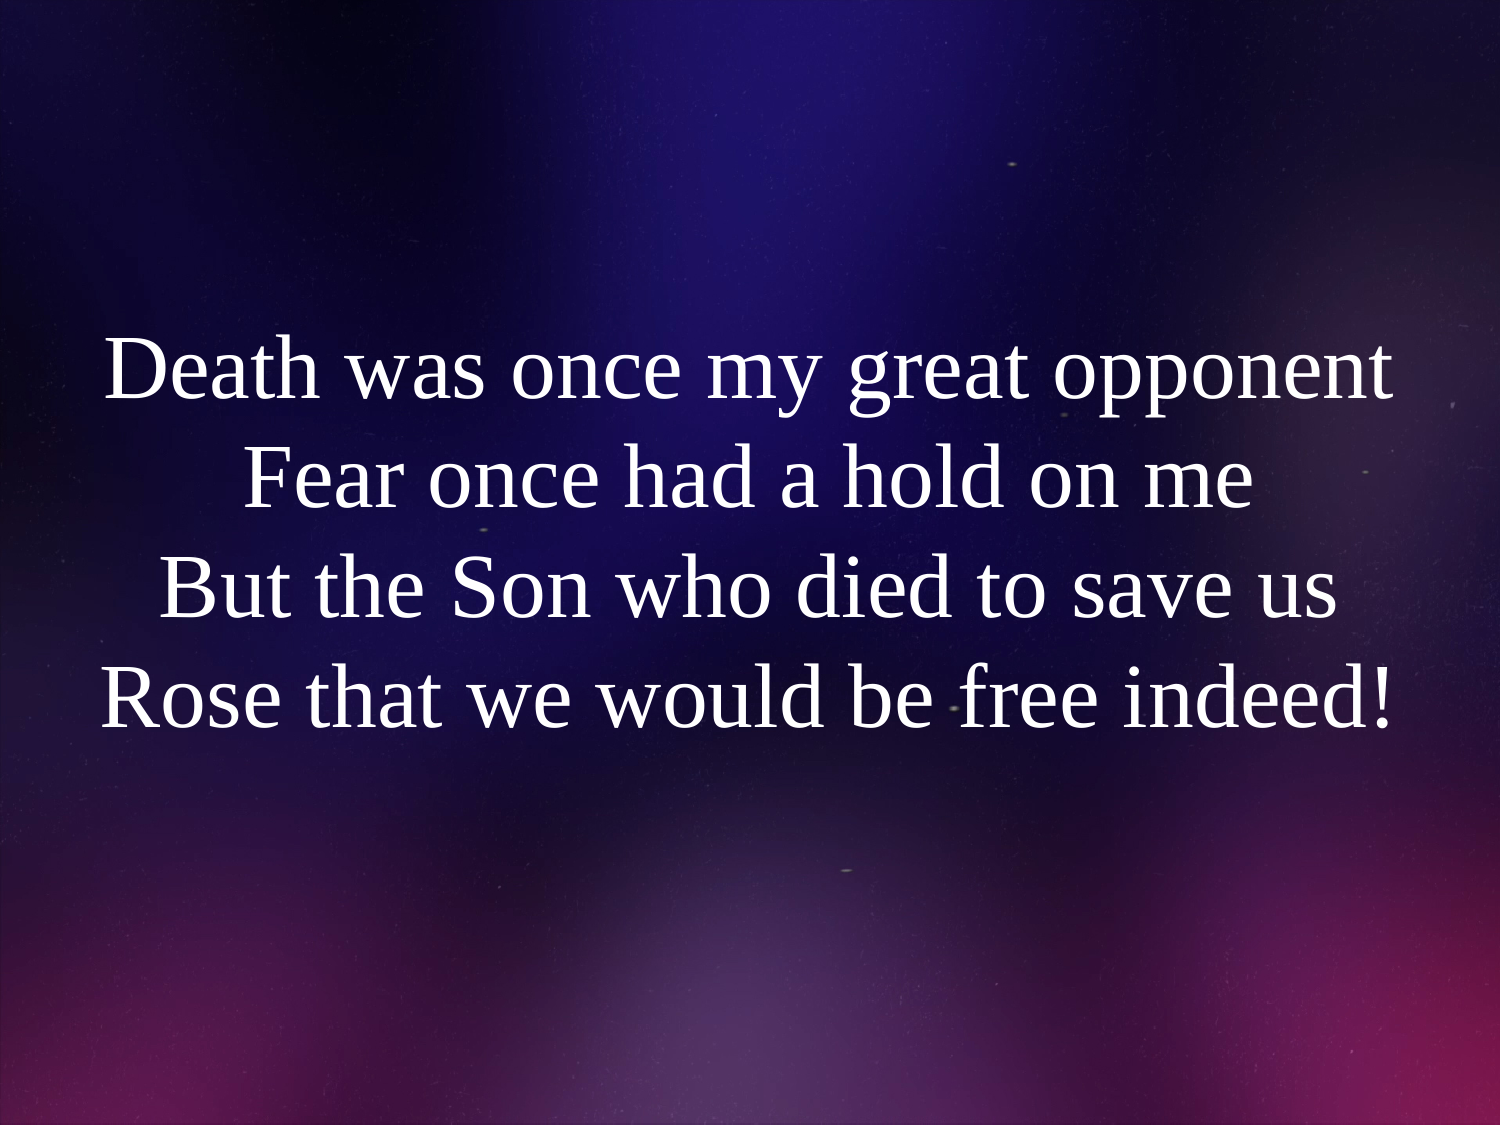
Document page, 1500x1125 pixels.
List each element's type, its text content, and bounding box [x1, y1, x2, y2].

title Death was once my great opponent Fear once had a hold on me But the Son who died to save us Rose that we would be free indeed! [82, 432, 1418, 621]
picture [0, 0, 1500, 1125]
